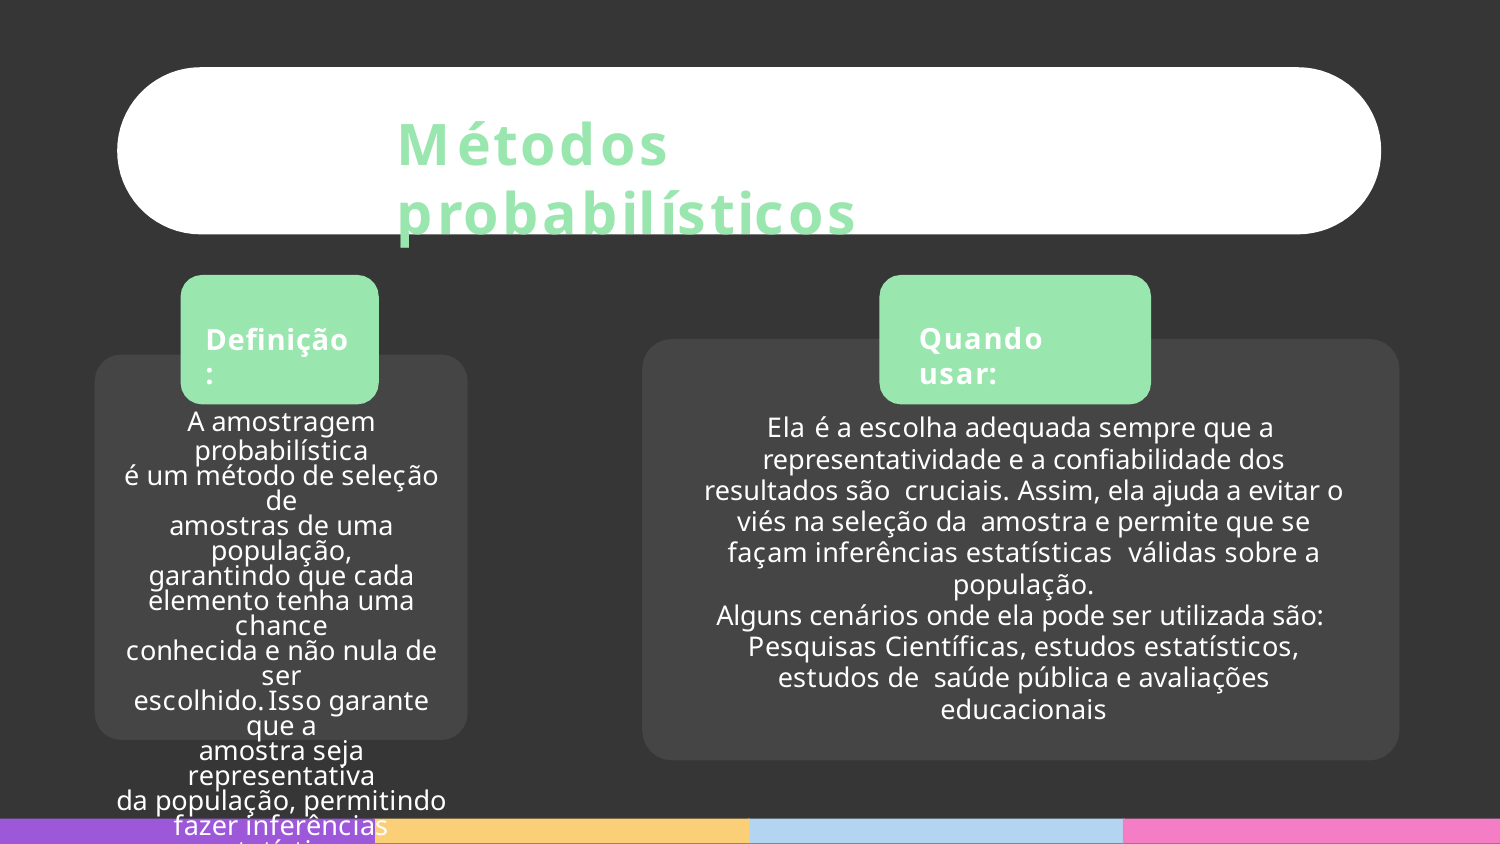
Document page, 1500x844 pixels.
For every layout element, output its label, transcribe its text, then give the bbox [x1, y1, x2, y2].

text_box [641, 274, 1400, 761]
text_box A amostragem probabilística é um método de seleção de amostras de uma população, garantindo que cada elemento tenha uma chance conhecida e não nula de ser escolhido. Isso garante que a amostra seja representativa da população, permitindo fazer inferências estatísticas com base nos resultados da amostra. [109, 749, 454, 816]
title Métodos probabilísticos [394, 105, 1091, 250]
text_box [0, 818, 1500, 844]
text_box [94, 274, 468, 741]
text_box [117, 67, 1382, 235]
